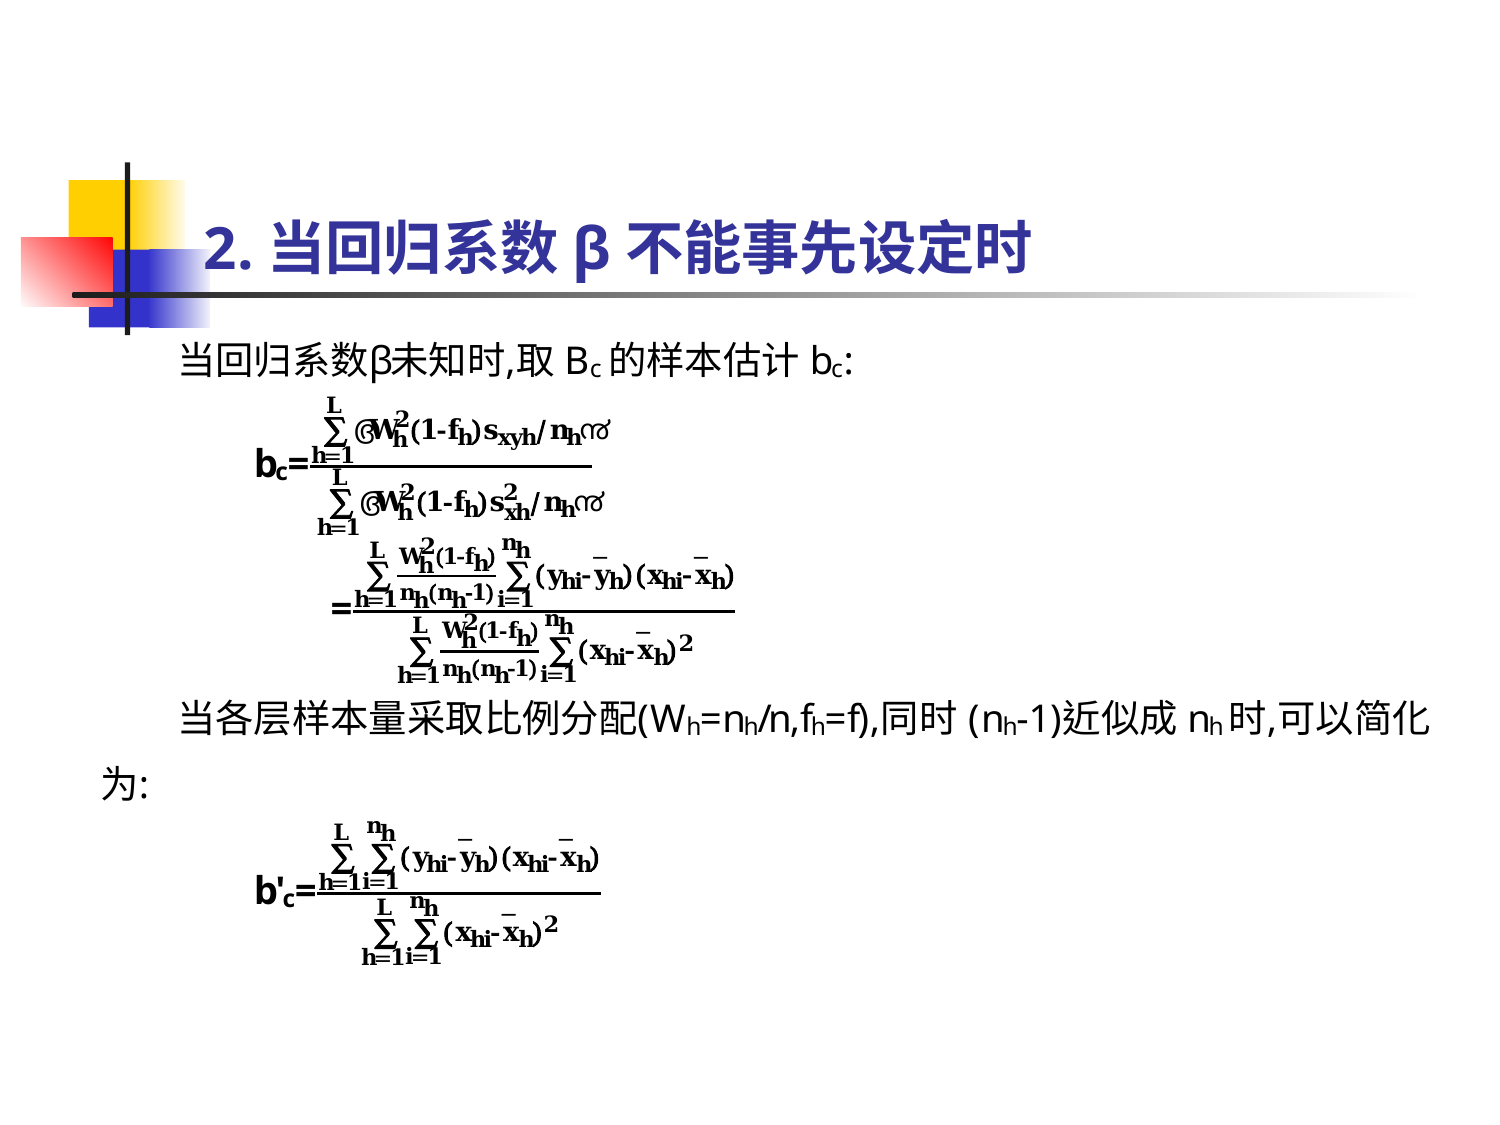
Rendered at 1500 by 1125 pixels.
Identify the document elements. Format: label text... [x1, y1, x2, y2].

title 2.当回归系数β不能事先设定时 [188, 101, 1468, 289]
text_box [100, 325, 1436, 1061]
